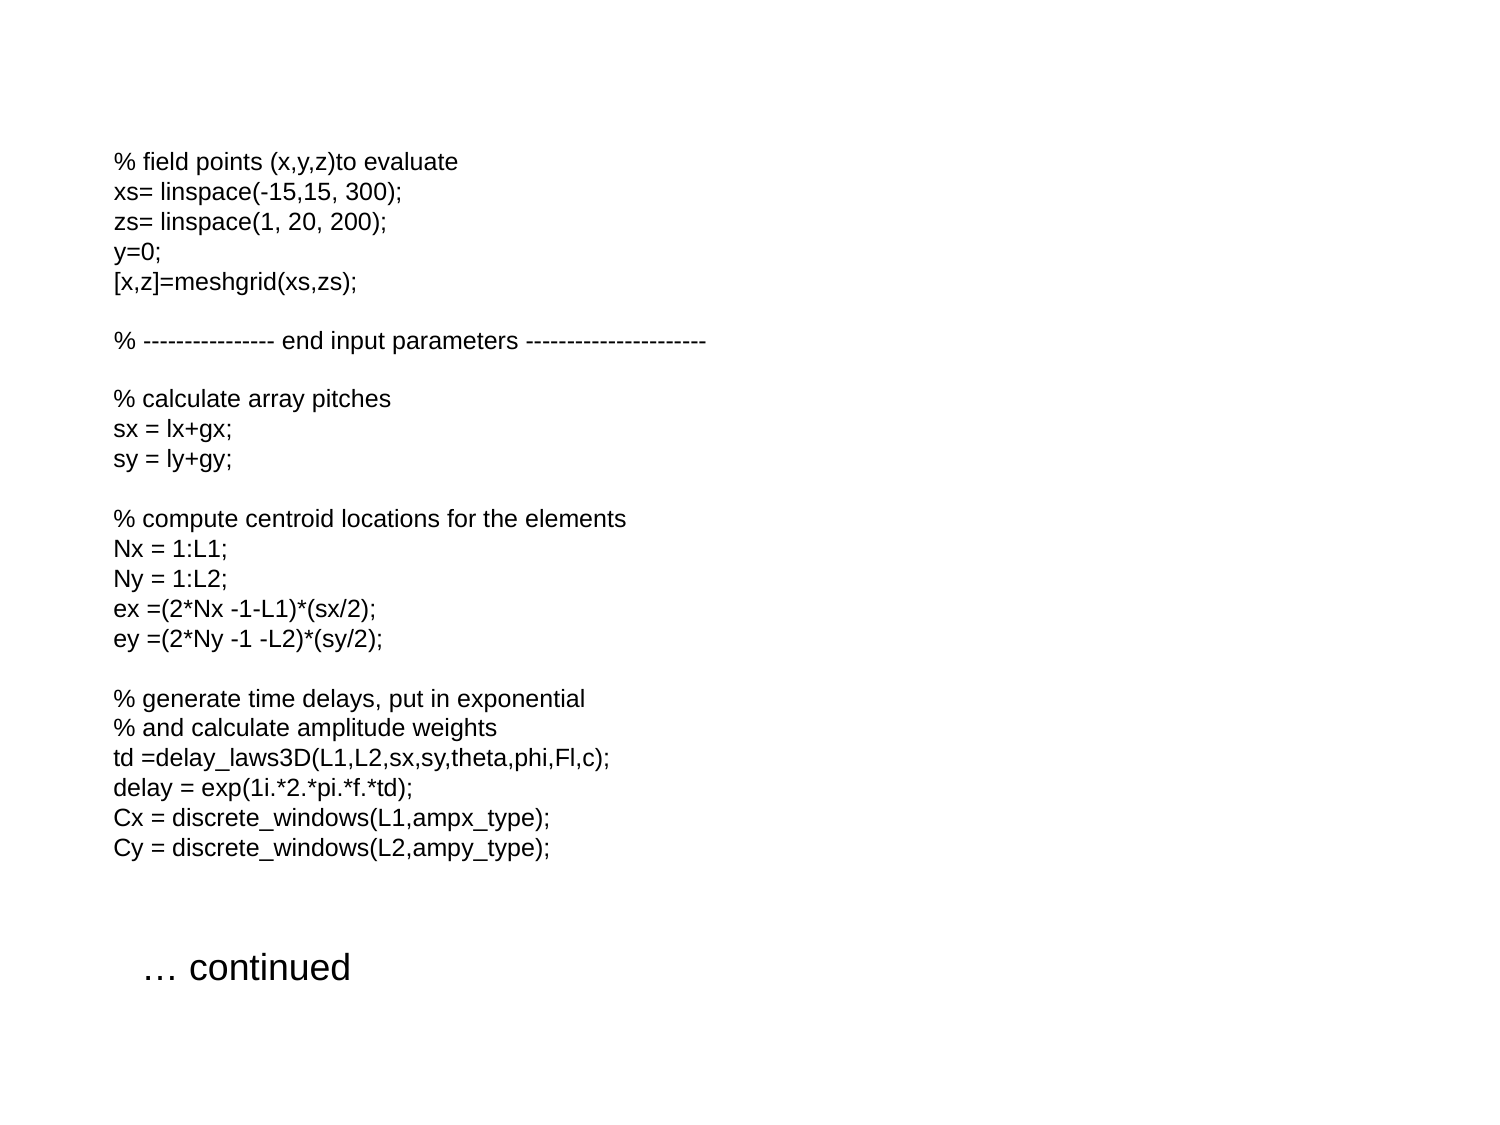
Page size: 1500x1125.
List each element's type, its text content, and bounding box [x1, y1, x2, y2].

text_box % calculate array pitches sx = lx+gx; sy = ly+gy; % compute centroid locations for the elements Nx = 1:L1; Ny = 1:L2; ex =(2*Nx -1-L1)*(sx/2); ey =(2*Ny -1 -L2)*(sy/2); % generate time delays, put in exponential % and calculate amplitude weights td =delay_laws3D(L1,L2,sx,sy,theta,phi,Fl,c); delay = exp(1i.*2.*pi.*f.*td); Cx = discrete_windows(L1,ampx_type); Cy = discrete_windows(L2,ampy_type); [98, 375, 849, 929]
text_box … continued [126, 935, 367, 996]
text_box % field points (x,y,z)to evaluate xs= linspace(-15,15, 300); zs= linspace(1, 20, 200); y=0; [x,z]=meshgrid(xs,zs); % ---------------- end input parameters ---------------------- [99, 137, 850, 363]
